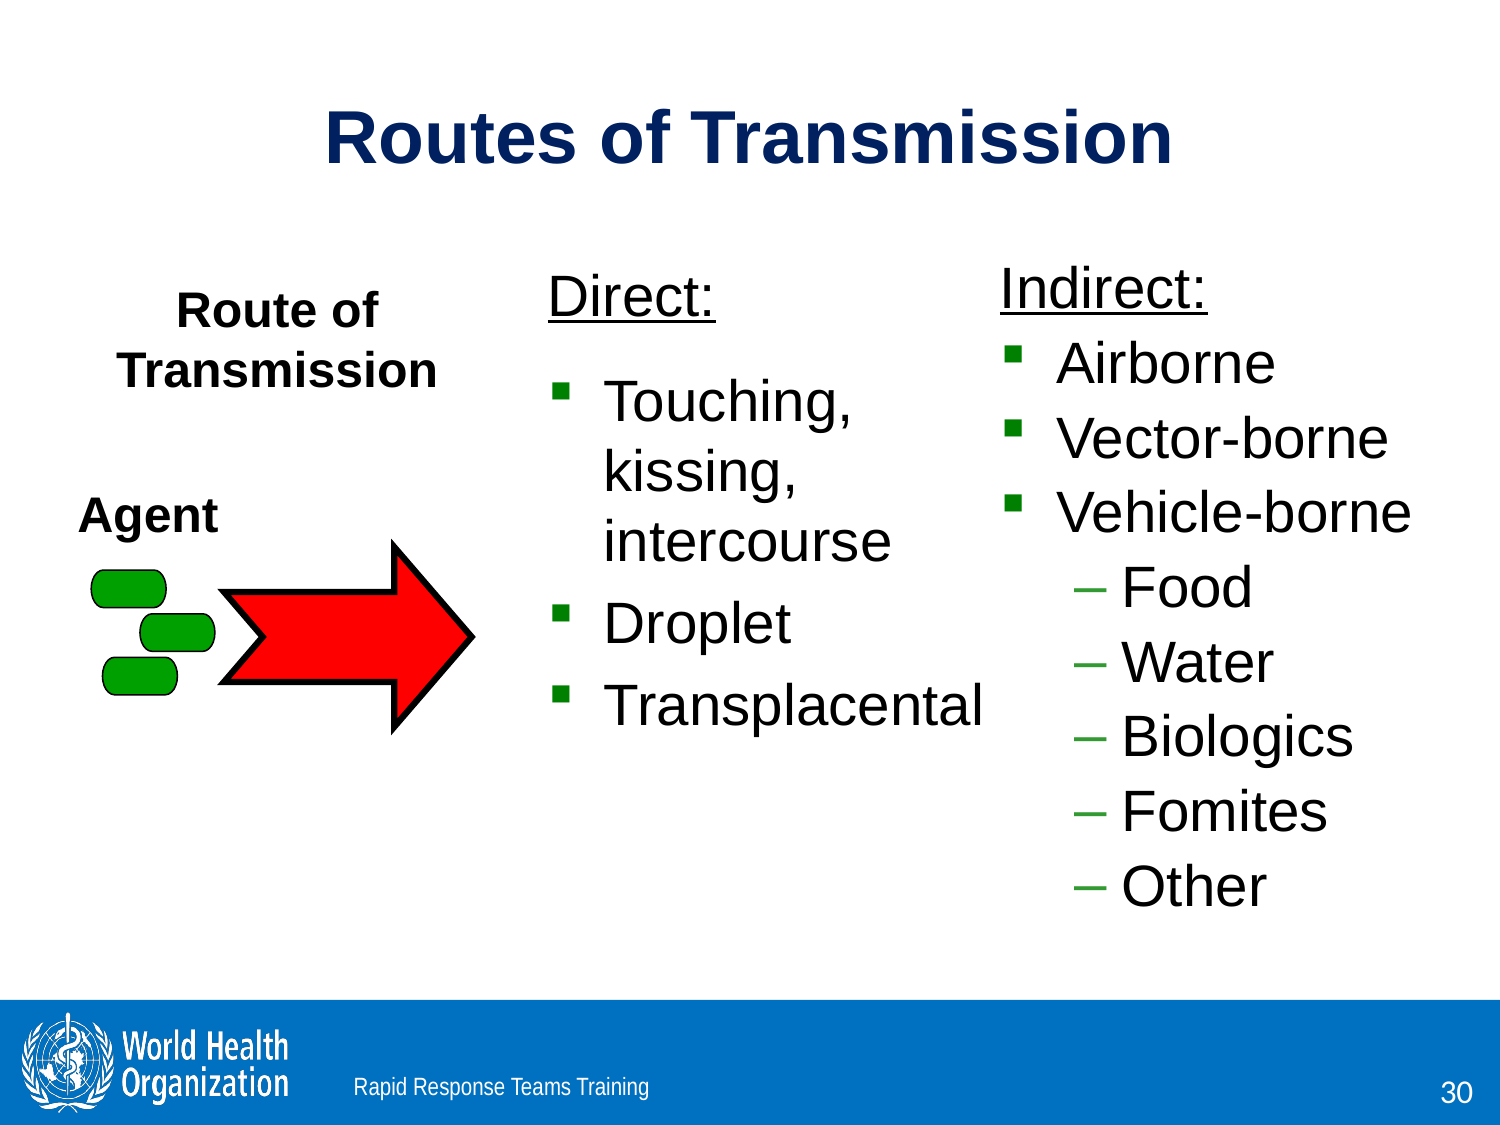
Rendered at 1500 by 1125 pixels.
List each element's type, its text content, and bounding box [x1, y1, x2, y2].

text_box [37, 139, 1438, 1110]
picture [21, 1012, 288, 1113]
text_box Direct: Touching, kissing, intercourse Droplet Transplacental [532, 251, 985, 927]
text_box Agent [62, 474, 250, 550]
text_box Routes of Transmission [62, 81, 1437, 139]
text_box [223, 546, 472, 727]
text_box [139, 613, 215, 652]
text_box [102, 657, 178, 695]
text_box Route of Transmission [89, 269, 465, 405]
text_box Indirect: Airborne Vector-borne Vehicle-borne Food Water Biologics Fomites Other [985, 251, 1448, 927]
text_box [91, 570, 167, 608]
